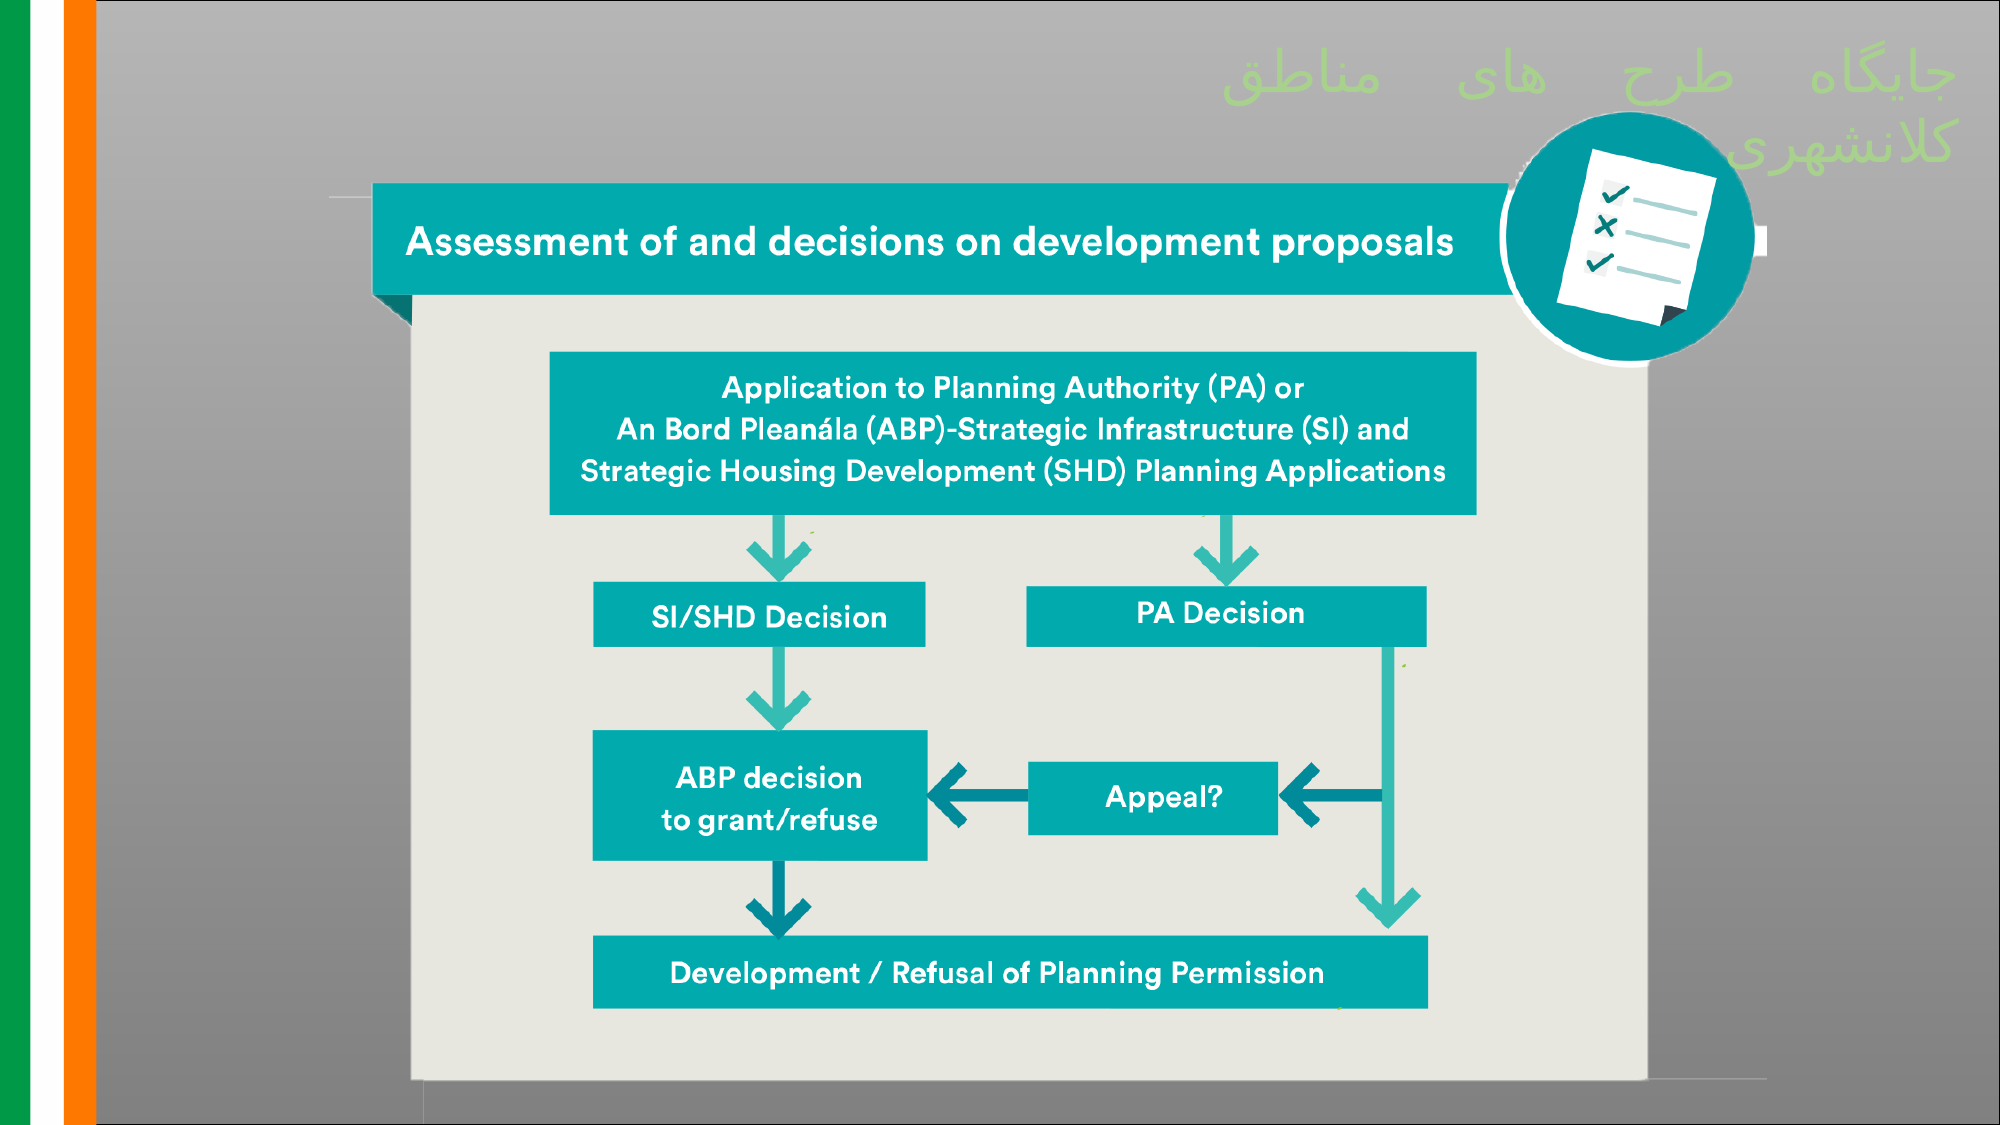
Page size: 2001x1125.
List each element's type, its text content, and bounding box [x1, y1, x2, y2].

text_box [97, 0, 2000, 1125]
text_box جایگاه طرح های مناطق کلانشهری [1153, 26, 1975, 182]
picture [0, 0, 97, 1125]
picture [329, 69, 1767, 1125]
